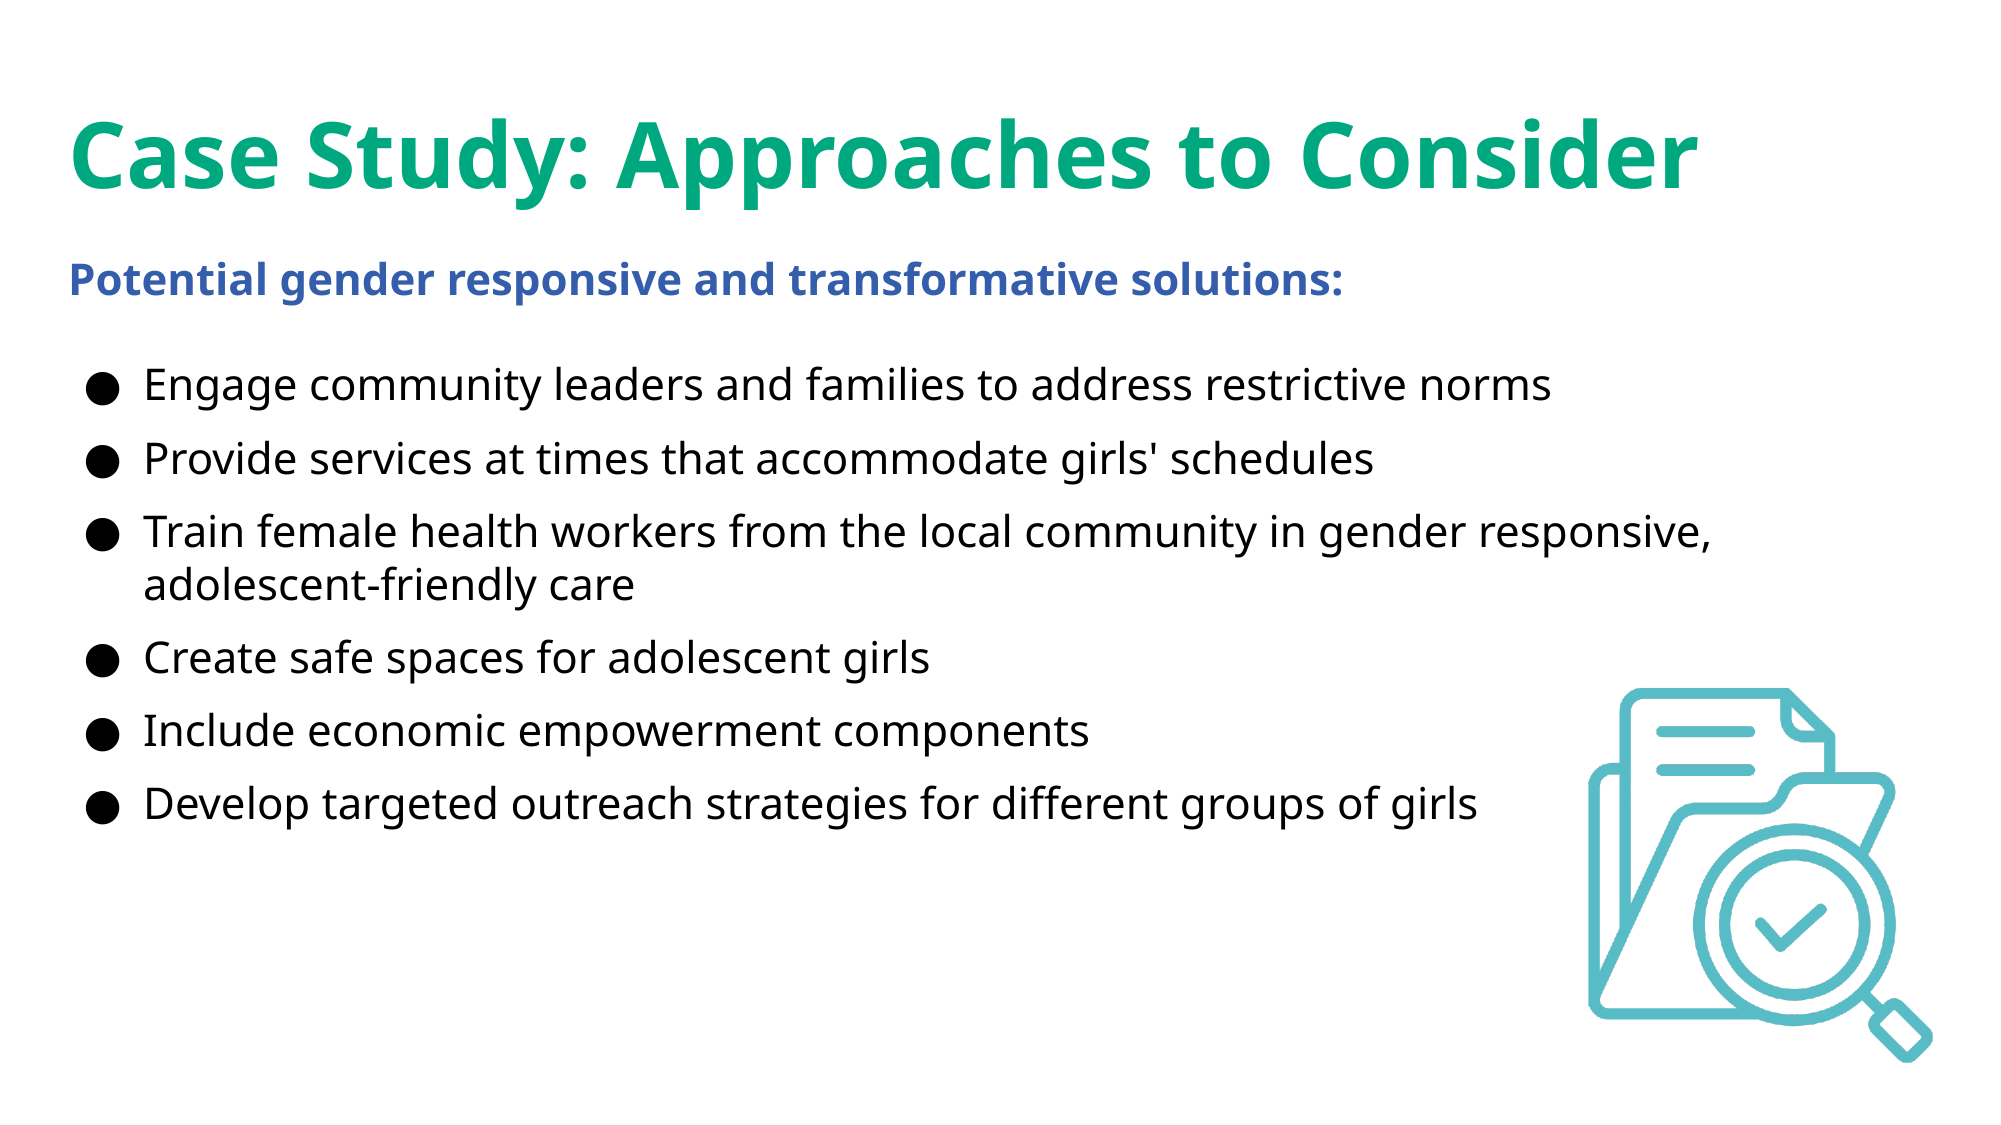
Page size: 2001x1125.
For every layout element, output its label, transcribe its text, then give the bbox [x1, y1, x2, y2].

title Case Study: Approaches to Consider [68, 97, 1932, 223]
picture [1568, 670, 1947, 1075]
list Potential gender responsive and transformative solutions: Engage community leaders and families to address restrictive norms Provide services at times that accommodate girls' schedules Train female health workers from the local community in gender responsive, adolescent-friendly care Create safe spaces for adolescent girls Include economic empowerment components Develop targeted outreach strategies for different groups of girls [68, 252, 1932, 1000]
